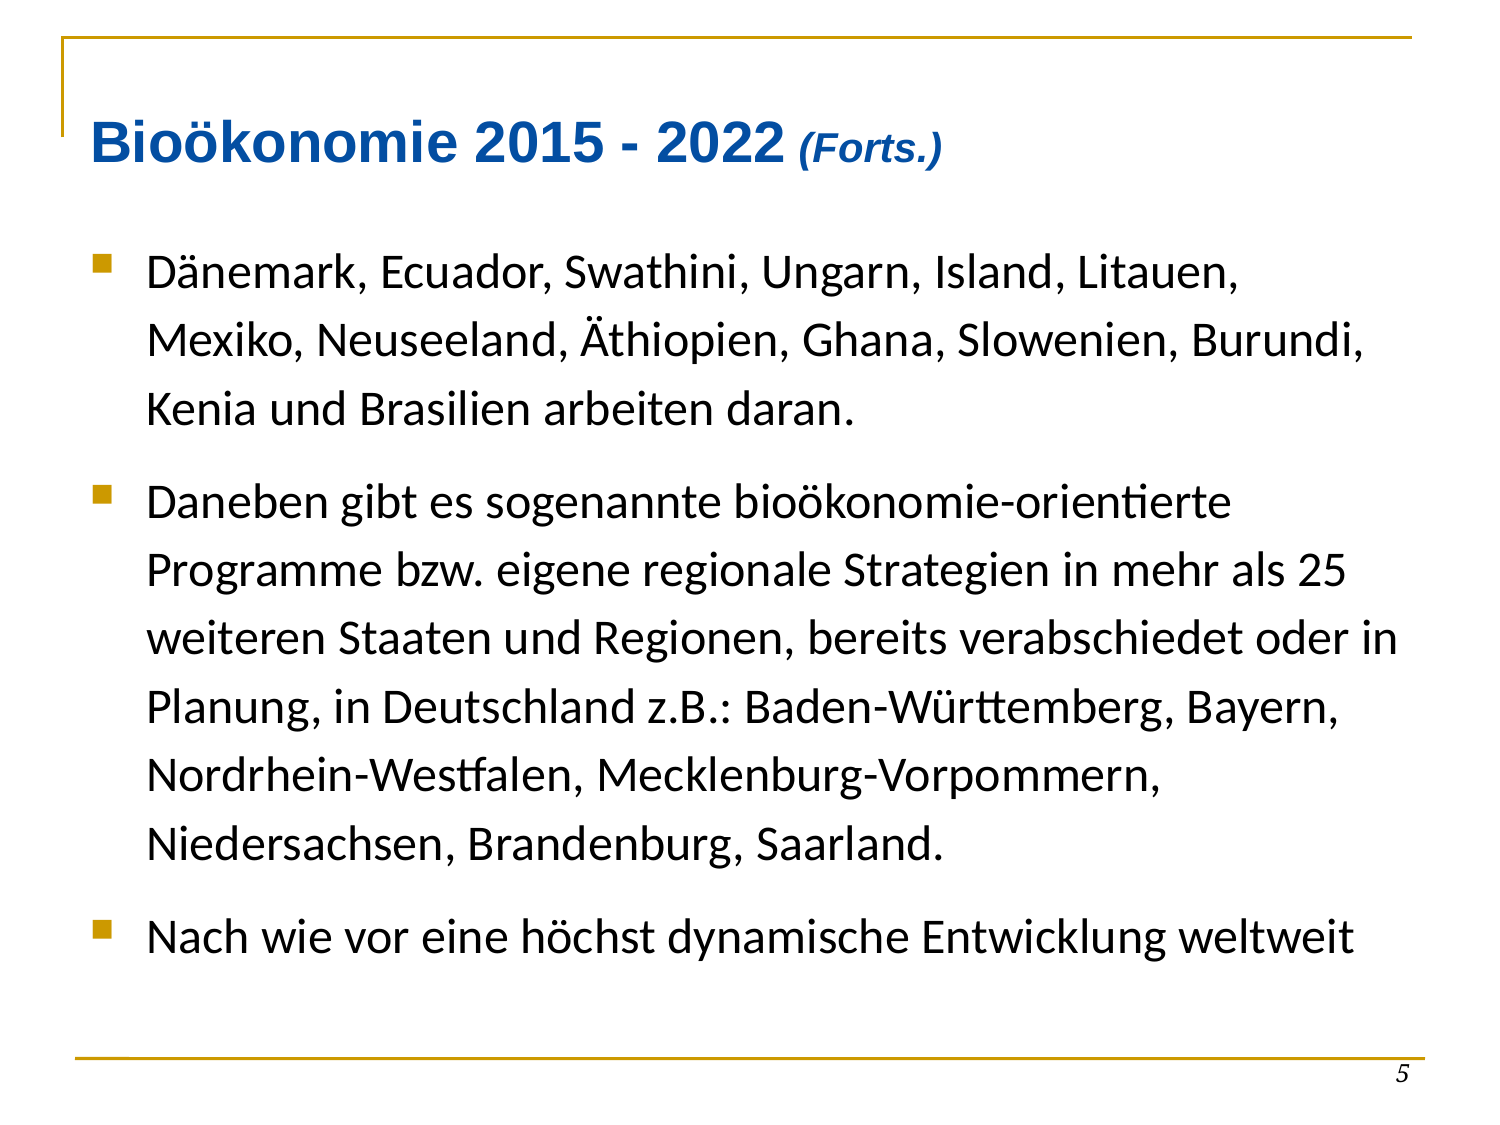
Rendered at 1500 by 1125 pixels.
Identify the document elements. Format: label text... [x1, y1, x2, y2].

text_box Dänemark, Ecuador, Swathini, Ungarn, Island, Litauen, Mexiko, Neuseeland, Äthiopien, Ghana, Slowenien, Burundi, Kenia und Brasilien arbeiten daran. Daneben gibt es sogenannte bioökonomie-orientierte Programme bzw. eigene regionale Strategien in mehr als 25 weiteren Staaten und Regionen, bereits verabschiedet oder in Planung, in Deutschland z.B.: Baden-Württemberg, Bayern, Nordrhein-Westfalen, Mecklenburg-Vorpommern, Niedersachsen, Brandenburg, Saarland. Nach wie vor eine höchst dynamische Entwicklung weltweit [74, 222, 1425, 701]
title Bioökonomie 2015 - 2022 (Forts.) [75, 45, 1459, 233]
slide_number 5 [1074, 1023, 1426, 1100]
